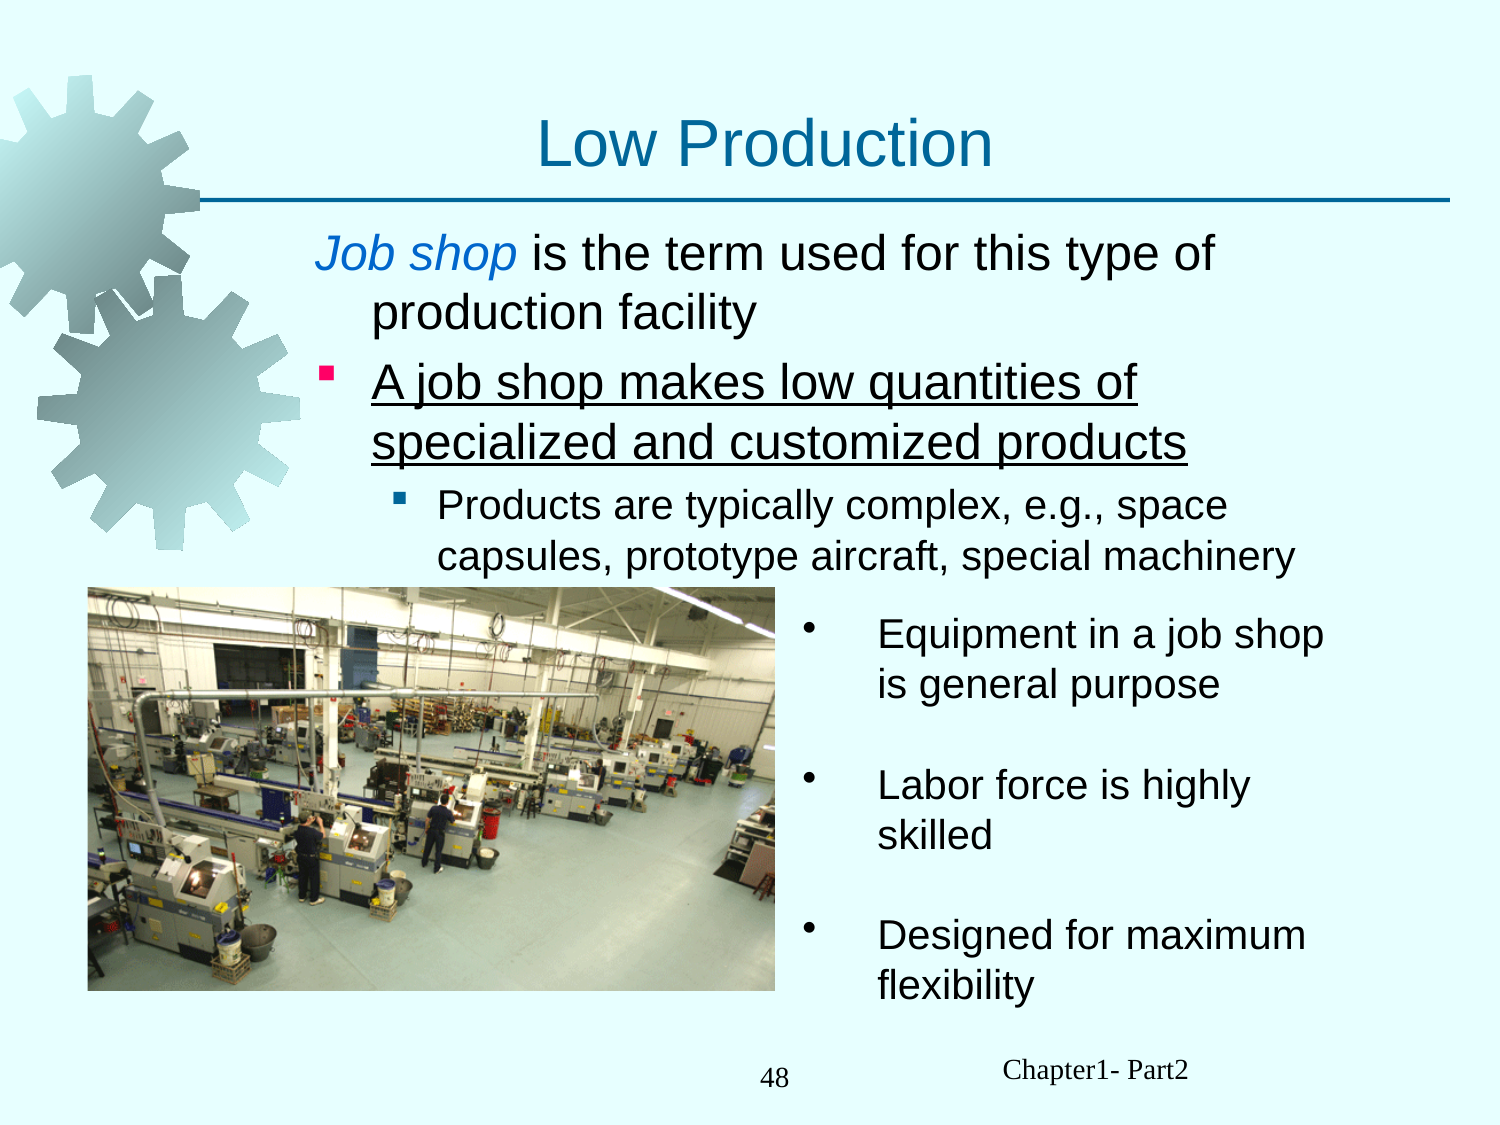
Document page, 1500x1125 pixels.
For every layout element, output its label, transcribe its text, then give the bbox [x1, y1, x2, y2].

picture [87, 587, 776, 992]
title Low Production [185, 35, 1365, 190]
list Job shop is the term used for this type of production facility A job shop makes low quantities of specialized and customized products Products are typically complex, e.g., space capsules, prototype aircraft, special machinery [299, 212, 1388, 601]
text_box Equipment in a job shop is general purpose Labor force is highly skilled Designed for maximum flexibility [787, 599, 1375, 1015]
slide_number 48 [599, 1050, 951, 1125]
footer Chapter1- Part2 [987, 1042, 1463, 1122]
